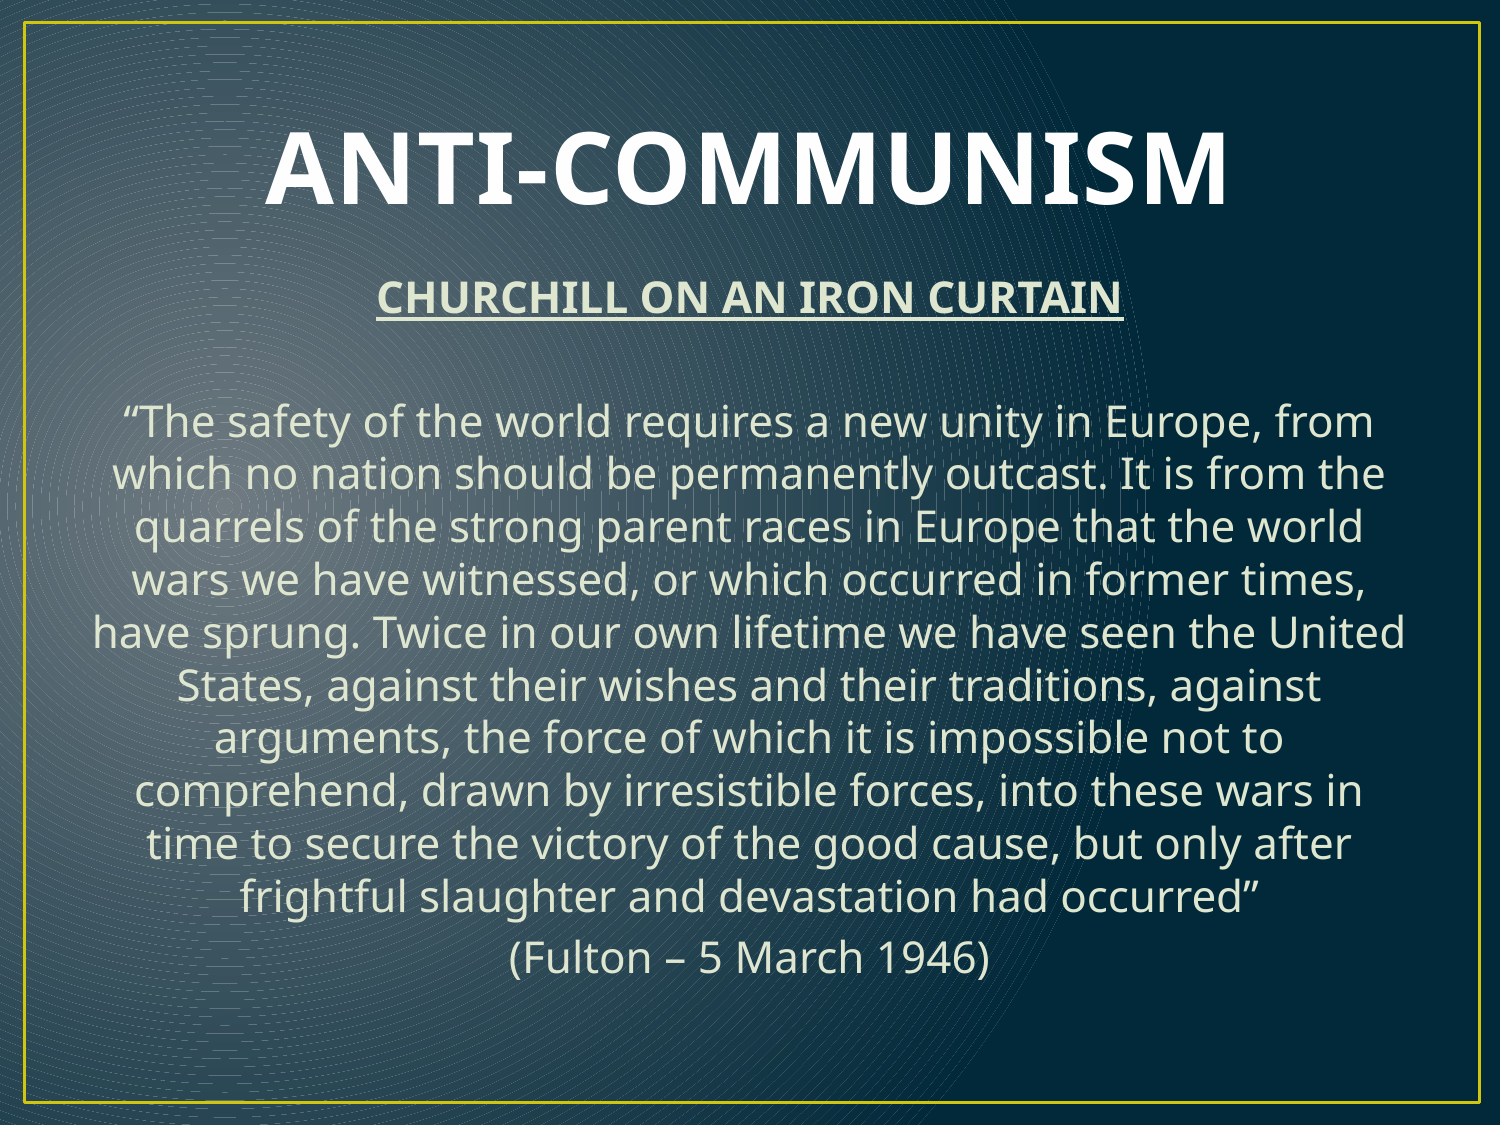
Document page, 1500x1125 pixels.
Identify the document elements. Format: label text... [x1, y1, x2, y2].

title ANTI-COMMUNISM [75, 45, 1425, 233]
list CHURCHILL ON AN IRON CURTAIN “The safety of the world requires a new unity in Europe, from which no nation should be permanently outcast. It is from the quarrels of the strong parent races in Europe that the world wars we have witnessed, or which occurred in former times, have sprung. Twice in our own lifetime we have seen the United States, against their wishes and their traditions, against arguments, the force of which it is impossible not to comprehend, drawn by irresistible forces, into these wars in time to secure the victory of the good cause, but only after frightful slaughter and devastation had occurred” (Fulton – 5 March 1946) [75, 262, 1425, 1005]
